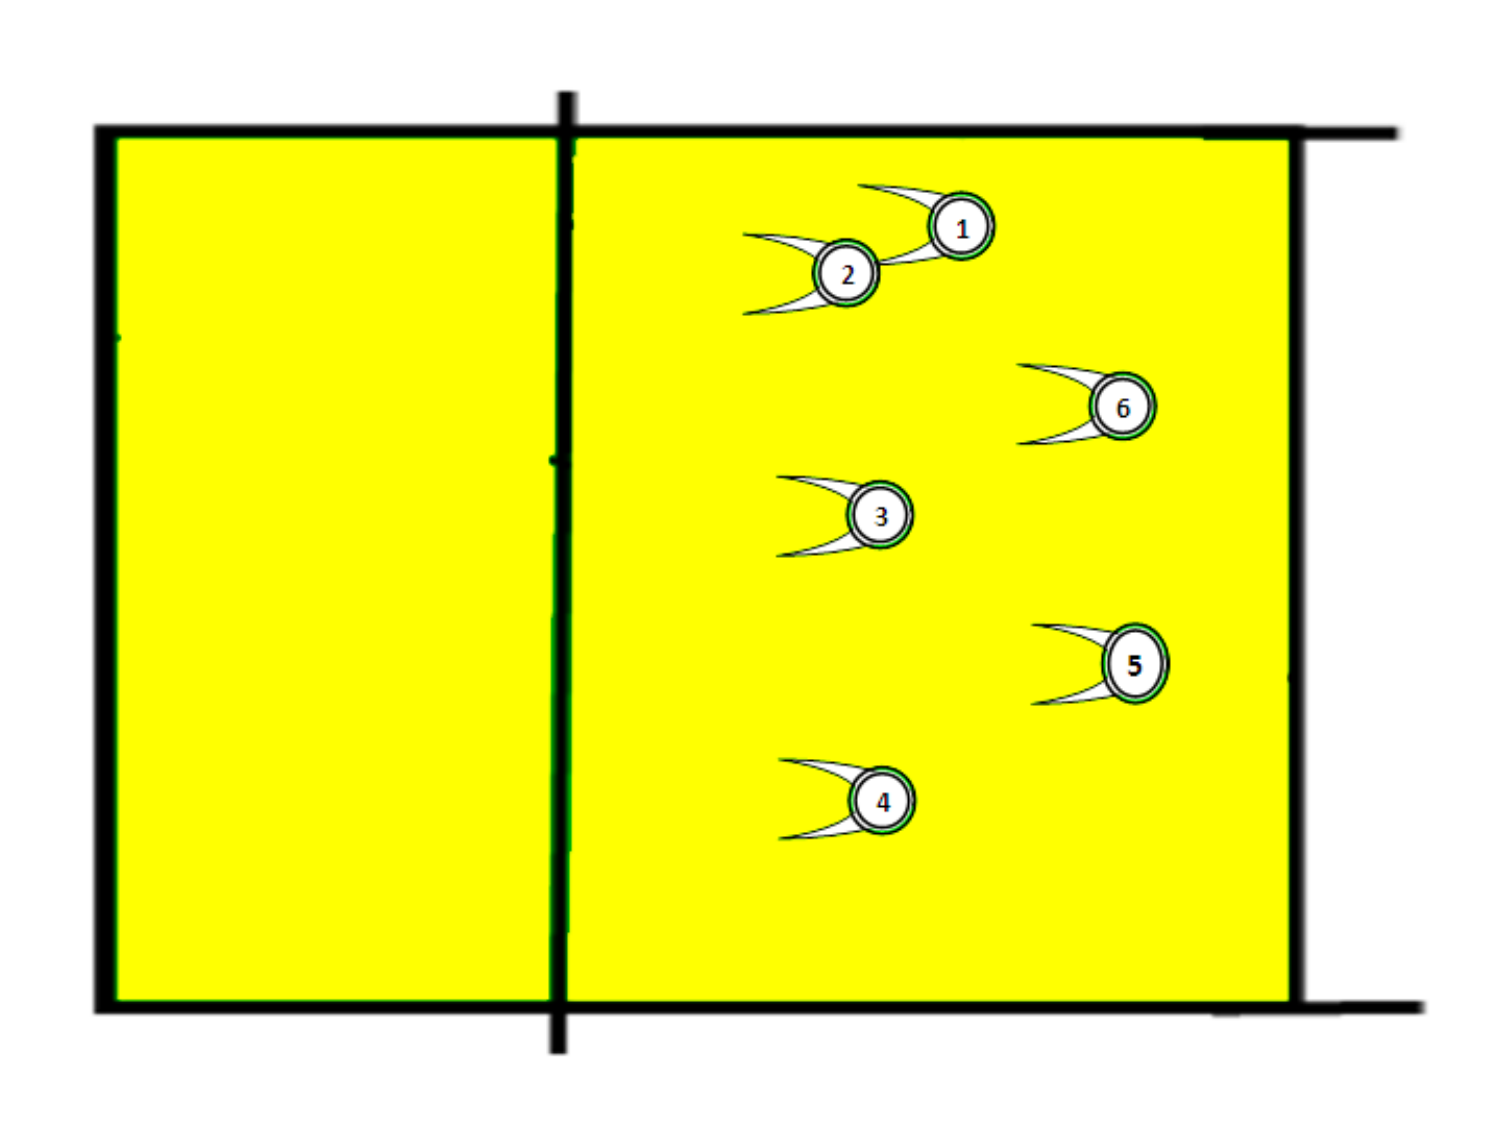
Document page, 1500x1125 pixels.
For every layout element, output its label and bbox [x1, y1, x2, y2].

picture [53, 49, 1446, 1076]
